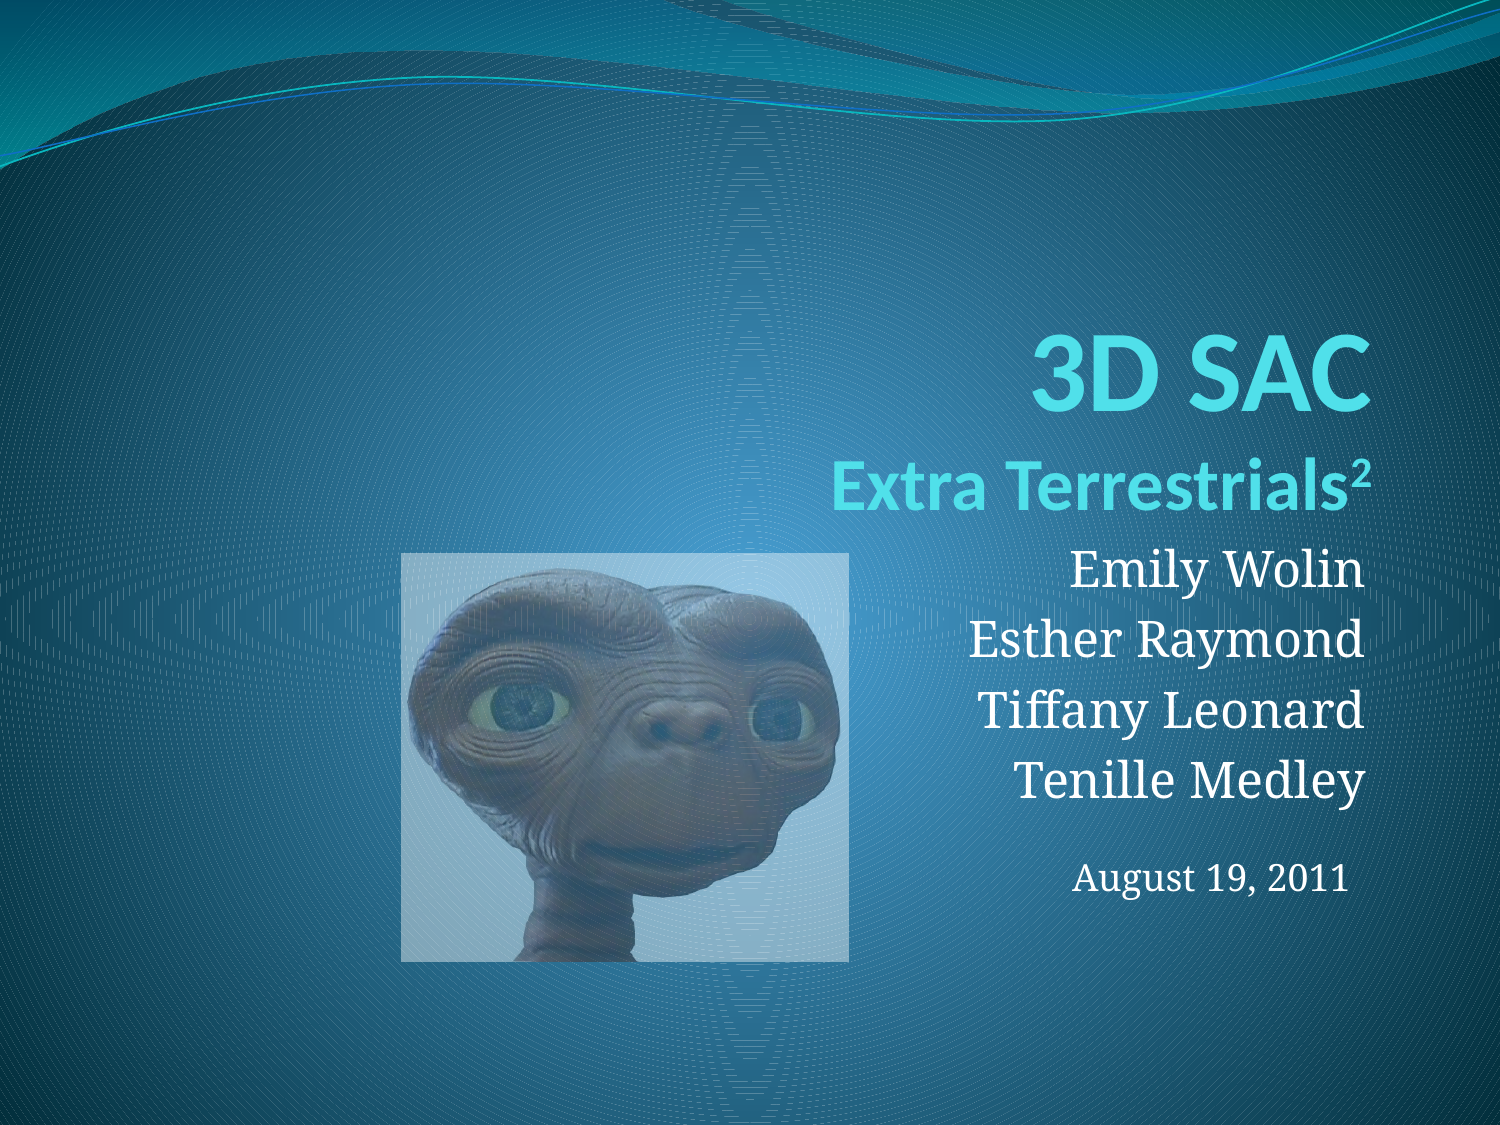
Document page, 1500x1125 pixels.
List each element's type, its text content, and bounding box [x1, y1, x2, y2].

title 3D SAC Extra Terrestrials2 [87, 224, 1376, 525]
text_box August 19, 2011 [1057, 846, 1366, 907]
subtitle Emily Wolin Esther Raymond Tiffany Leonard Tenille Medley [87, 529, 1376, 818]
picture [401, 553, 850, 962]
